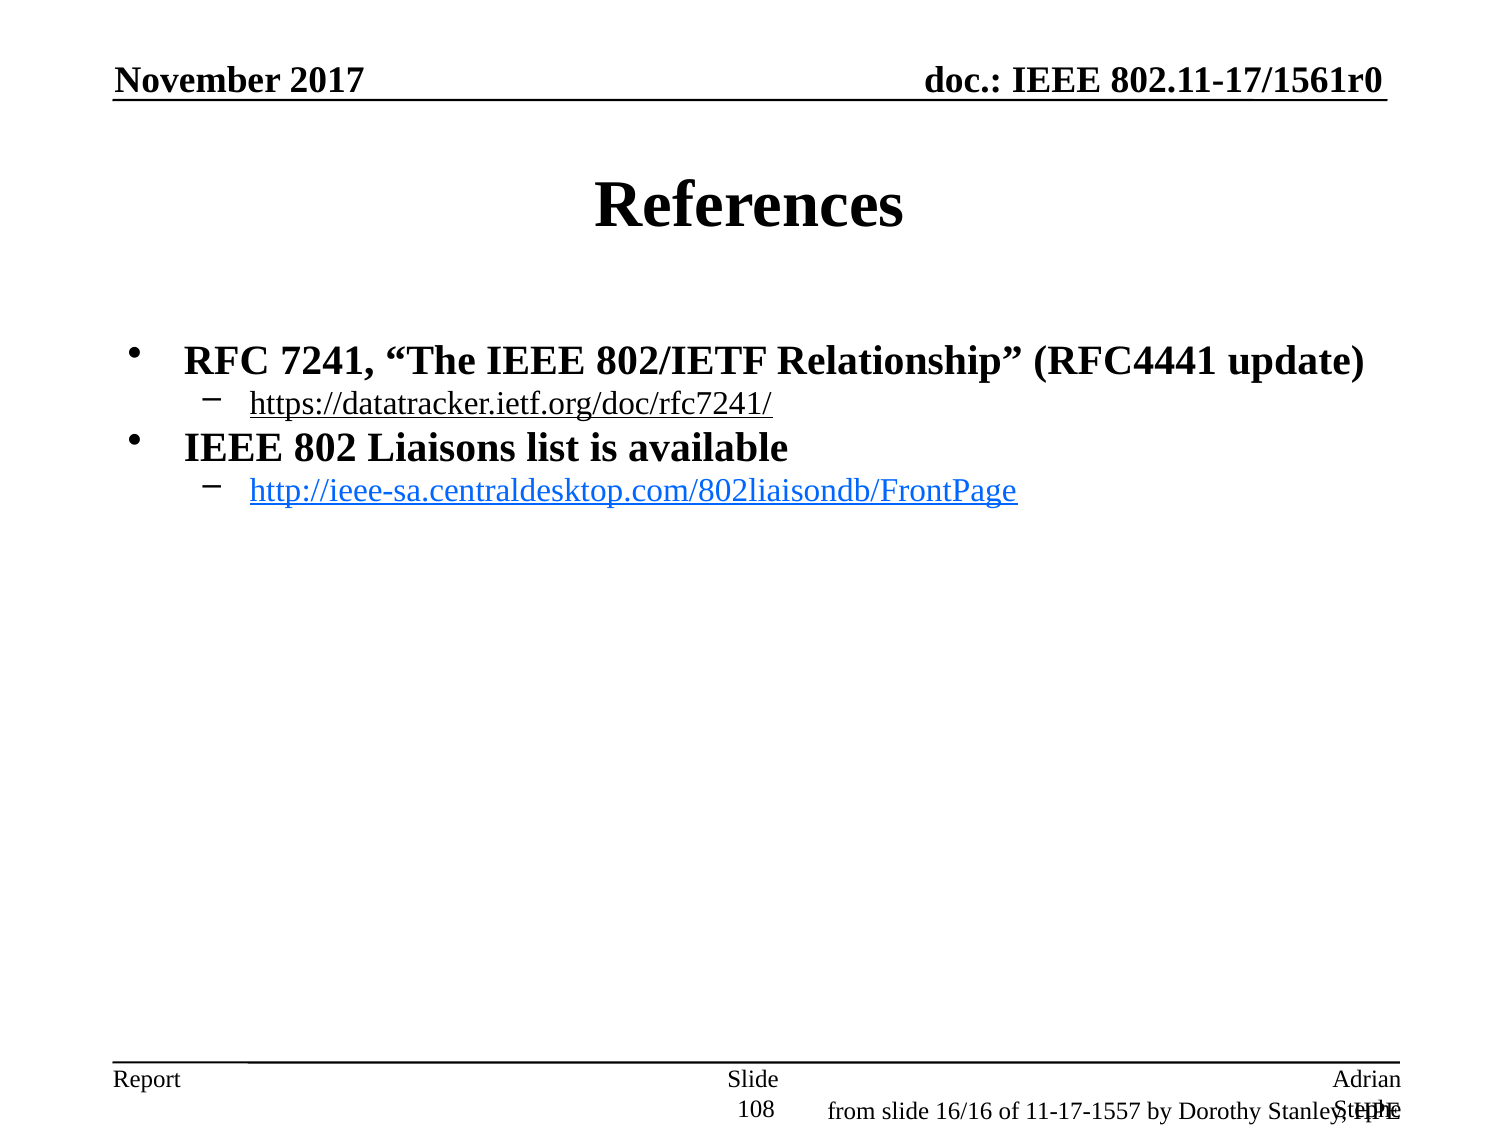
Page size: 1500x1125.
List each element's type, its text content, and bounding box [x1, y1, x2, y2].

title References [112, 112, 1388, 275]
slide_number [114, 54, 374, 101]
slide_number Slide 108 [711, 1061, 801, 1093]
text_box from slide 16/16 of 11-17-1557 by Dorothy Stanley, HPE [343, 1087, 1417, 1125]
footer Adrian Stephens, Intel Corporation [1324, 1075, 1402, 1087]
list RFC 7241, “The IEEE 802/IETF Relationship” (RFC4441 update) https://datatracker.ietf.org/doc/rfc7241/ IEEE 802 Liaisons list is available http://ieee-sa.centraldesktop.com/802liaisondb/FrontPage [112, 275, 1450, 1075]
